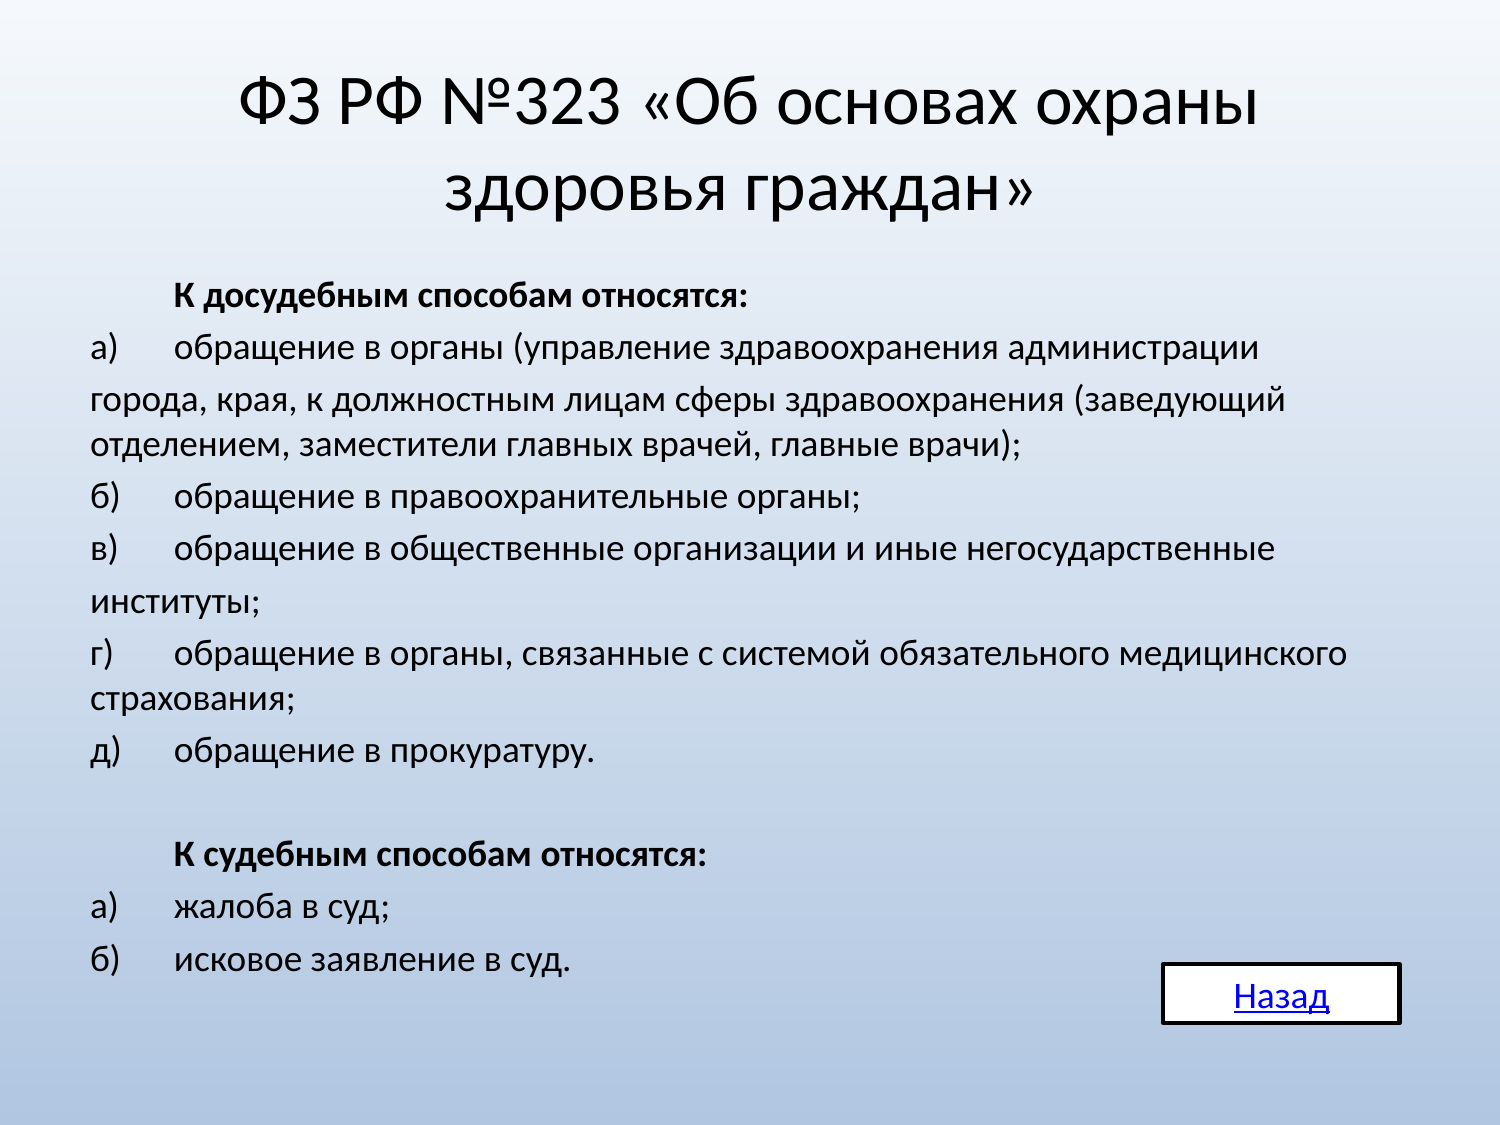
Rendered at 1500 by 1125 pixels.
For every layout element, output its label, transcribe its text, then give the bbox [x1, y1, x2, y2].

text_box Назад [1161, 962, 1402, 1025]
title ФЗ РФ №323 «Об основах охраны здоровья граждан» [75, 45, 1425, 233]
list К досудебным способам относятся: а) обращение в органы (управление здравоохранения администрации города, края, к должностным лицам сферы здравоохранения (заведующий отделением, заместители главных врачей, главные врачи); б) обращение в правоохранительные органы; в) обращение в общественные организации и иные негосударственные институты; г) обращение в органы, связанные с системой обязательного медицинского страхования; д) обращение в прокуратуру. К судебным способам относятся: а) жалоба в суд; б) исковое заявление в суд. [75, 262, 1425, 1005]
